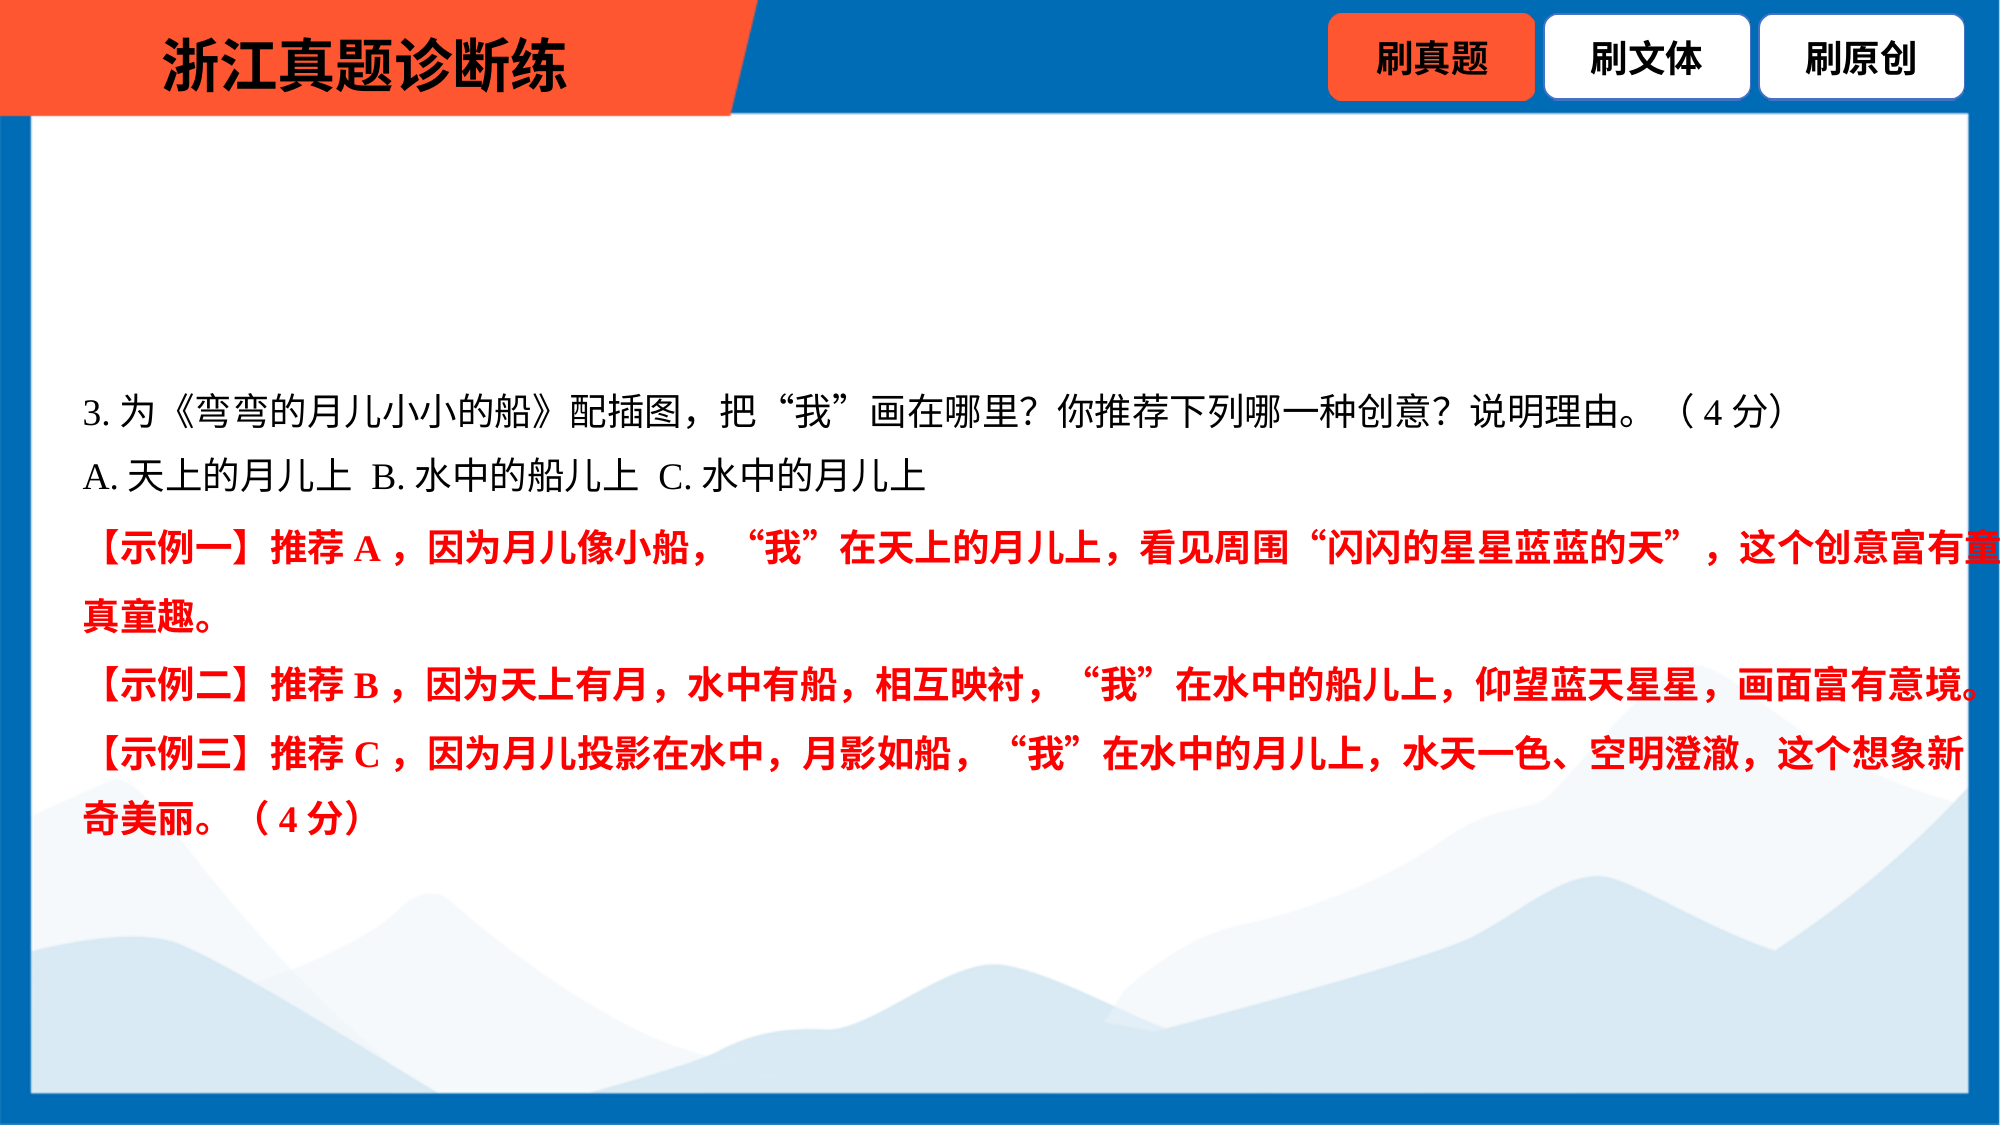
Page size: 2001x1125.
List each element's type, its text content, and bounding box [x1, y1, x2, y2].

text_box 【示例一】推荐A，因为月儿像小船，“我”在天上的月儿上，看见周围“闪闪的星星蓝蓝的天”，这个创意富有童 真童趣。 【示例二】推荐B，因为天上有月，水中有船，相互映衬，“我”在水中的船儿上，仰望蓝天星星，画面富有意境。 【示例三】推荐C，因为月儿投影在水中，月影如船，“我”在水中的月儿上，水天一色、空明澄澈，这个想象新 奇美丽。（4分） [82, 500, 1917, 834]
text_box 3.为《弯弯的月儿小小的船》配插图，把“我”画在哪里？你推荐下列哪一种创意？说明理由。（4分） A.天上的月儿上 B.水中的船儿上 C.水中的月儿上 [82, 364, 1917, 491]
picture [0, 0, 2000, 1125]
